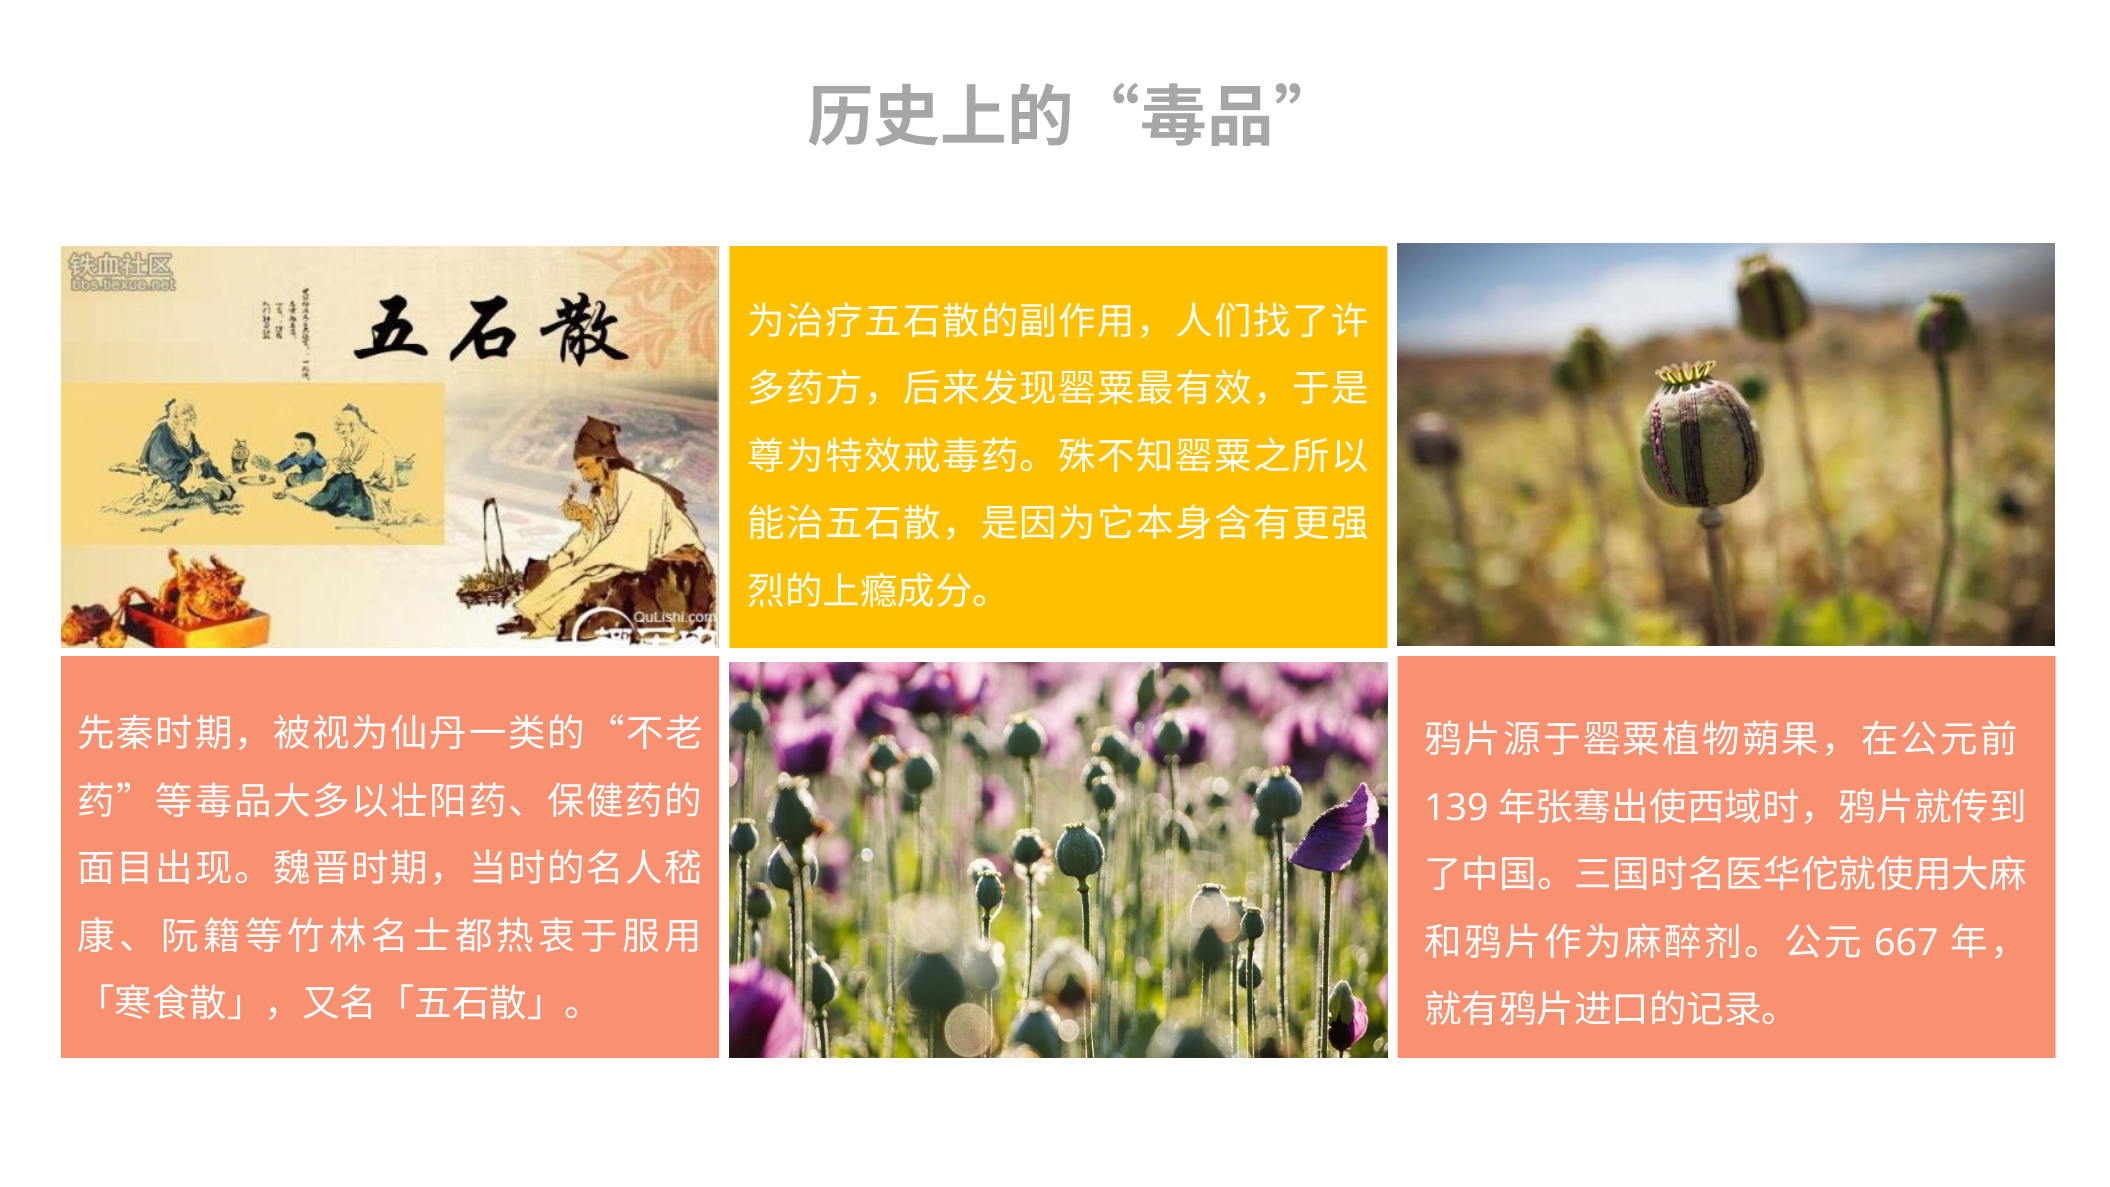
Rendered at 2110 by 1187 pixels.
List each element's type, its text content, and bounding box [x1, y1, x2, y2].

picture [729, 662, 1388, 1059]
text_box [60, 655, 720, 1059]
picture [61, 245, 720, 648]
text_box 先秦时期，被视为仙丹一类的“不老药”等毒品大多以壮阳药、保健药的面目出现。魏晋时期，当时的名人嵇康、阮籍等竹林名士都热衷于服用「寒食散」，又名「五石散」。 [77, 686, 703, 1025]
picture [1397, 243, 2055, 646]
text_box 为治疗五石散的副作用，人们找了许多药方，后来发现罂粟最有效，于是尊为特效戒毒药。殊不知罂粟之所以能治五石散，是因为它本身含有更强烈的上瘾成分。 [747, 274, 1370, 612]
text_box [1397, 655, 2057, 1059]
text_box [728, 245, 1388, 649]
text_box 鸦片源于罂粟植物蒴果，在公元前139年张骞出使西域时，鸦片就传到了中国。三国时名医华佗就使用大麻和鸦片作为麻醉剂。公元667年，就有鸦片进口的记录。 [1424, 692, 2028, 1031]
text_box 历史上的“毒品” [729, 73, 1419, 154]
